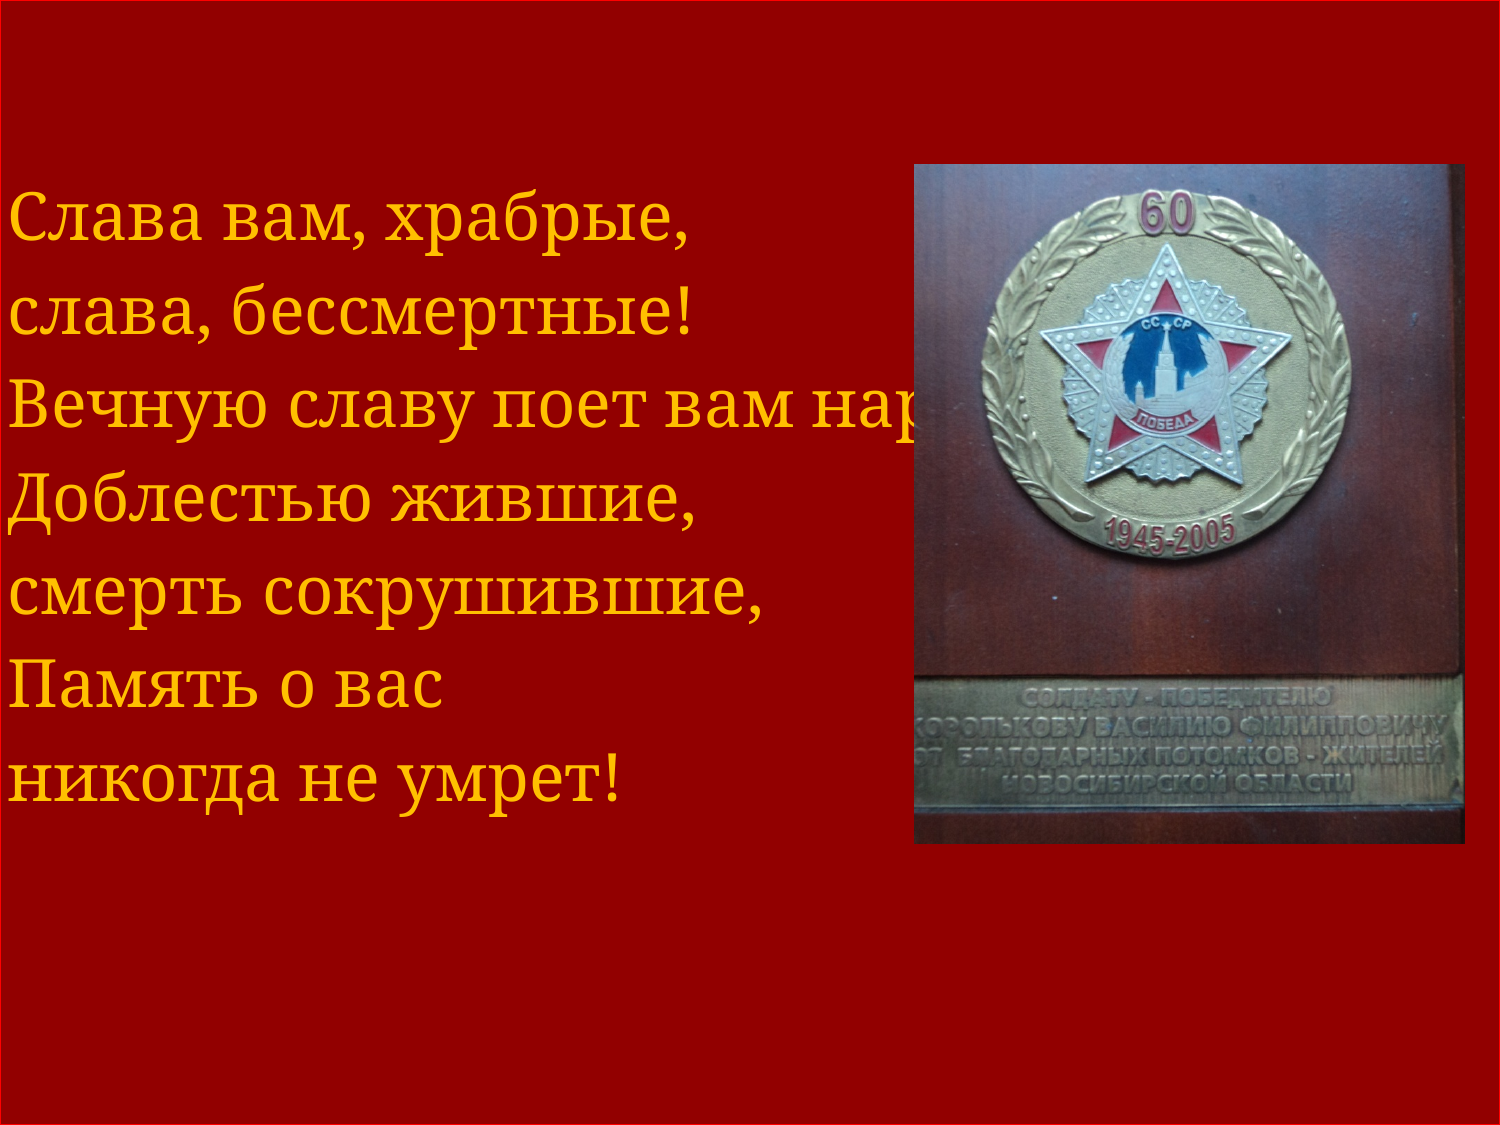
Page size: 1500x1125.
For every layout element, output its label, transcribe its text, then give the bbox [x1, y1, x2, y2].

picture [913, 163, 1466, 844]
list Слава вам, храбрые, слава, бессмертные! Вечную славу поет вам народ. Доблестью жившие, смерть сокрушившие, Память о вас никогда не умрет! [0, 0, 1500, 1125]
